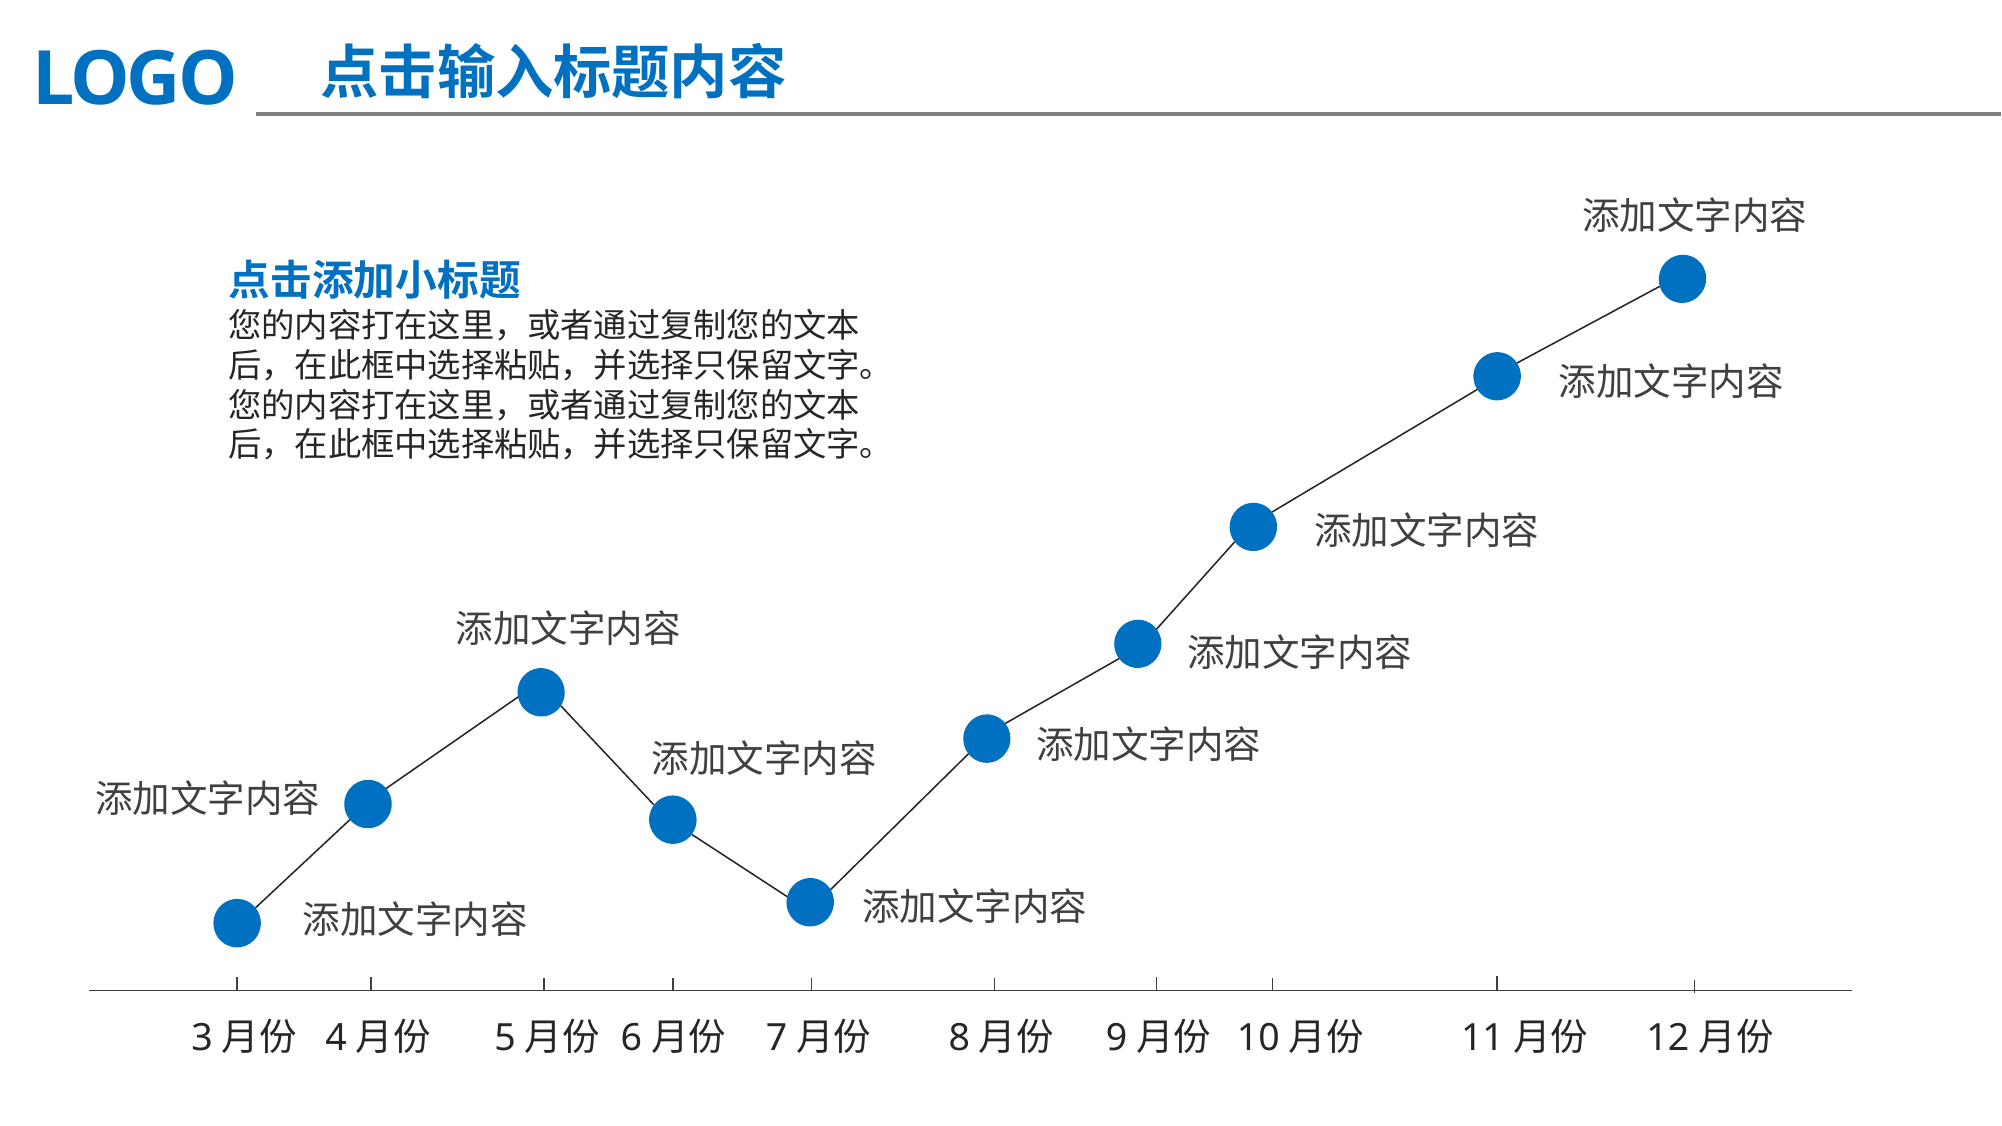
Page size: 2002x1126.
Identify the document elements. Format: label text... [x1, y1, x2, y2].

text_box 添加文字内容 [440, 597, 696, 658]
text_box 12月份 [1631, 1005, 1789, 1066]
text_box 8月份 [933, 1005, 1069, 1066]
text_box 添加文字内容 [1299, 499, 1555, 560]
text_box [784, 875, 837, 929]
text_box [1227, 500, 1280, 554]
text_box 添加文字内容 [847, 875, 1103, 936]
text_box [961, 712, 1013, 765]
text_box 5月份 [479, 1005, 605, 1066]
text_box 点击添加小标题 您的内容打在这里，或者通过复制您的文本后，在此框中选择粘贴，并选择只保留文字。 您的内容打在这里，或者通过复制您的文本后，在此框中选择粘贴，并选择只保留文字。 [213, 196, 906, 471]
text_box 添加文字内容 [80, 767, 336, 828]
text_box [1271, 389, 1478, 513]
text_box 添加文字内容 [1543, 350, 1799, 411]
text_box 添加文字内容 [1567, 184, 1822, 245]
text_box 添加文字内容 [287, 888, 543, 948]
text_box 4月份 [310, 1005, 446, 1066]
text_box 11月份 [1446, 1005, 1603, 1066]
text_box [89, 976, 1853, 994]
text_box 3月份 [176, 1005, 310, 1066]
text_box [342, 777, 394, 831]
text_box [1156, 541, 1235, 630]
text_box 添加文字内容 [1021, 713, 1276, 774]
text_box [691, 834, 788, 897]
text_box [560, 705, 655, 806]
text_box [647, 793, 699, 846]
text_box [211, 896, 263, 950]
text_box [1005, 658, 1120, 724]
text_box 7月份 [751, 1005, 886, 1066]
text_box 添加文字内容 [1172, 621, 1428, 682]
text_box [1656, 252, 1709, 305]
text_box 6月份 [605, 1005, 741, 1066]
text_box [1471, 350, 1523, 403]
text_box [255, 819, 351, 909]
text_box [515, 666, 567, 719]
text_box [1112, 617, 1164, 671]
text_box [1516, 286, 1660, 364]
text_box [830, 753, 969, 890]
text_box 点击输入标题内容 [283, 27, 824, 113]
text_box 9月份 [1091, 1005, 1222, 1066]
text_box 10月份 [1222, 1005, 1379, 1066]
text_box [385, 696, 519, 789]
text_box 添加文字内容 [659, 727, 892, 788]
